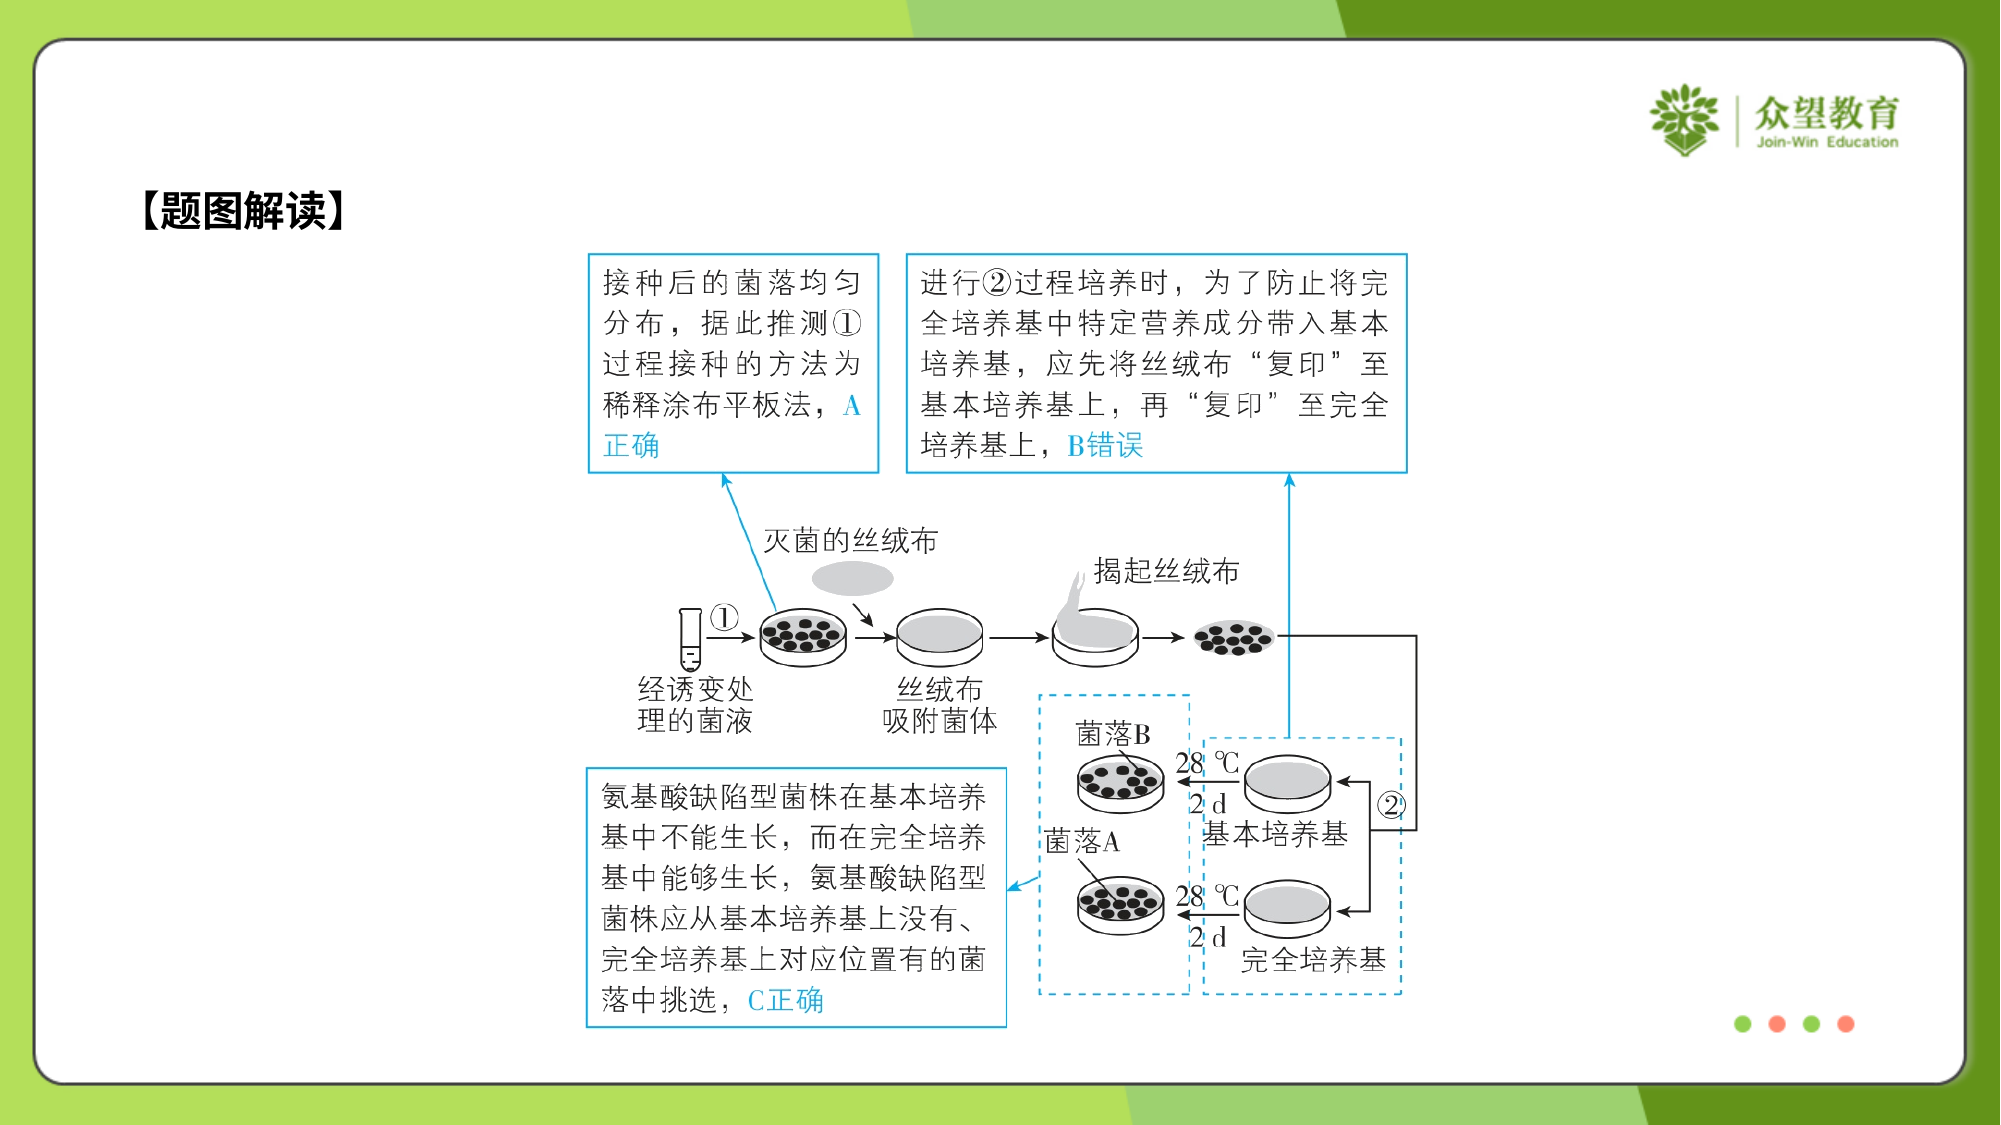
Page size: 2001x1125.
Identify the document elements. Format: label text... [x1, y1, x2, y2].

picture [0, 0, 2000, 1125]
text_box 【题图解读】 [118, 159, 1883, 227]
